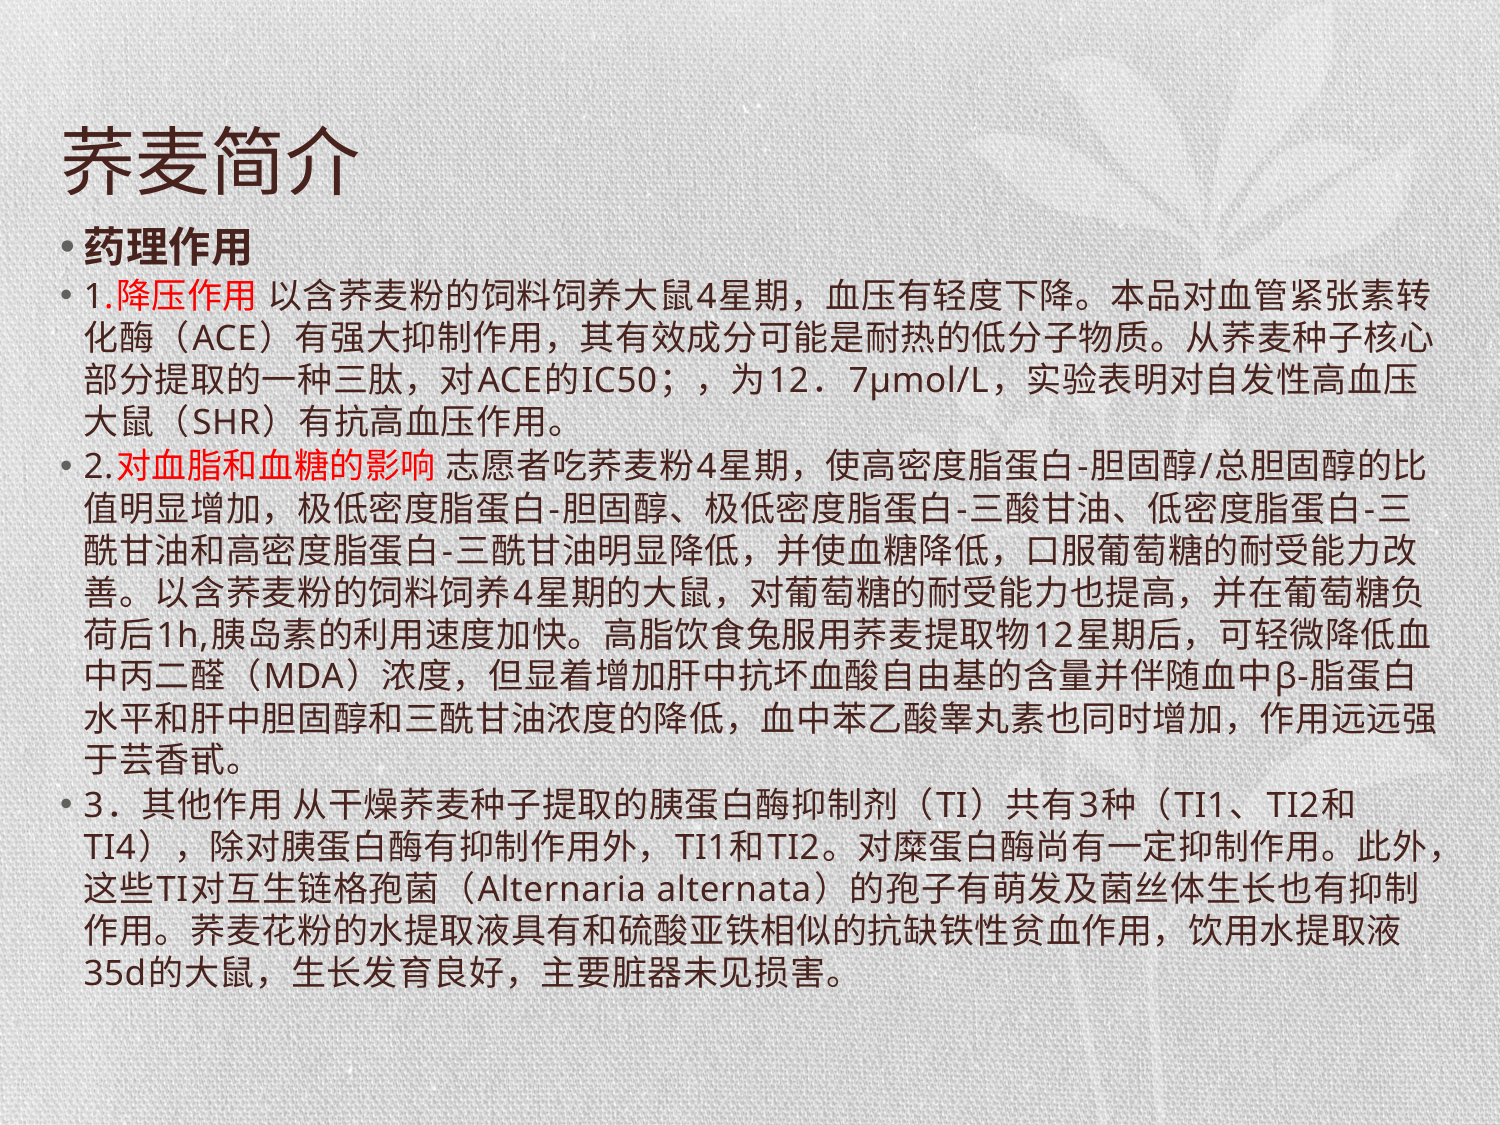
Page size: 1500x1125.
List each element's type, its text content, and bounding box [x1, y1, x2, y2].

title 荞麦简介 [45, 37, 1455, 213]
list 药理作用 1.降压作用 以含荞麦粉的饲料饲养大鼠4星期，血压有轻度下降。本品对血管紧张素转化酶（ACE）有强大抑制作用，其有效成分可能是耐热的低分子物质。从荞麦种子核心部分提取的一种三肽，对ACE的IC50；，为12．7μmol/L，实验表明对自发性高血压大鼠（SHR）有抗高血压作用。 2.对血脂和血糖的影响 志愿者吃荞麦粉4星期，使高密度脂蛋白-胆固醇/总胆固醇的比值明显增加，极低密度脂蛋白-胆固醇、极低密度脂蛋白-三酸甘油、低密度脂蛋白-三酰甘油和高密度脂蛋白-三酰甘油明显降低，并使血糖降低，口服葡萄糖的耐受能力改善。以含荞麦粉的饲料饲养4星期的大鼠，对葡萄糖的耐受能力也提高，并在葡萄糖负荷后1h,胰岛素的利用速度加快。高脂饮食兔服用荞麦提取物12星期后，可轻微降低血中丙二醛（MDA）浓度，但显着增加肝中抗坏血酸自由基的含量并伴随血中β-脂蛋白水平和肝中胆固醇和三酰甘油浓度的降低，血中苯乙酸睾丸素也同时增加，作用远远强于芸香甙。 3．其他作用 从干燥荞麦种子提取的胰蛋白酶抑制剂（TI）共有3种（TI1、TI2和TI4），除对胰蛋白酶有抑制作用外，TI1和TI2。对糜蛋白酶尚有一定抑制作用。此外，这些TI对互生链格孢菌（Alternaria alternata）的孢子有萌发及菌丝体生长也有抑制作用。荞麦花粉的水提取液具有和硫酸亚铁相似的抗缺铁性贫血作用，饮用水提取液35d的大鼠，生长发育良好，主要脏器未见损害。 [45, 213, 1455, 1023]
